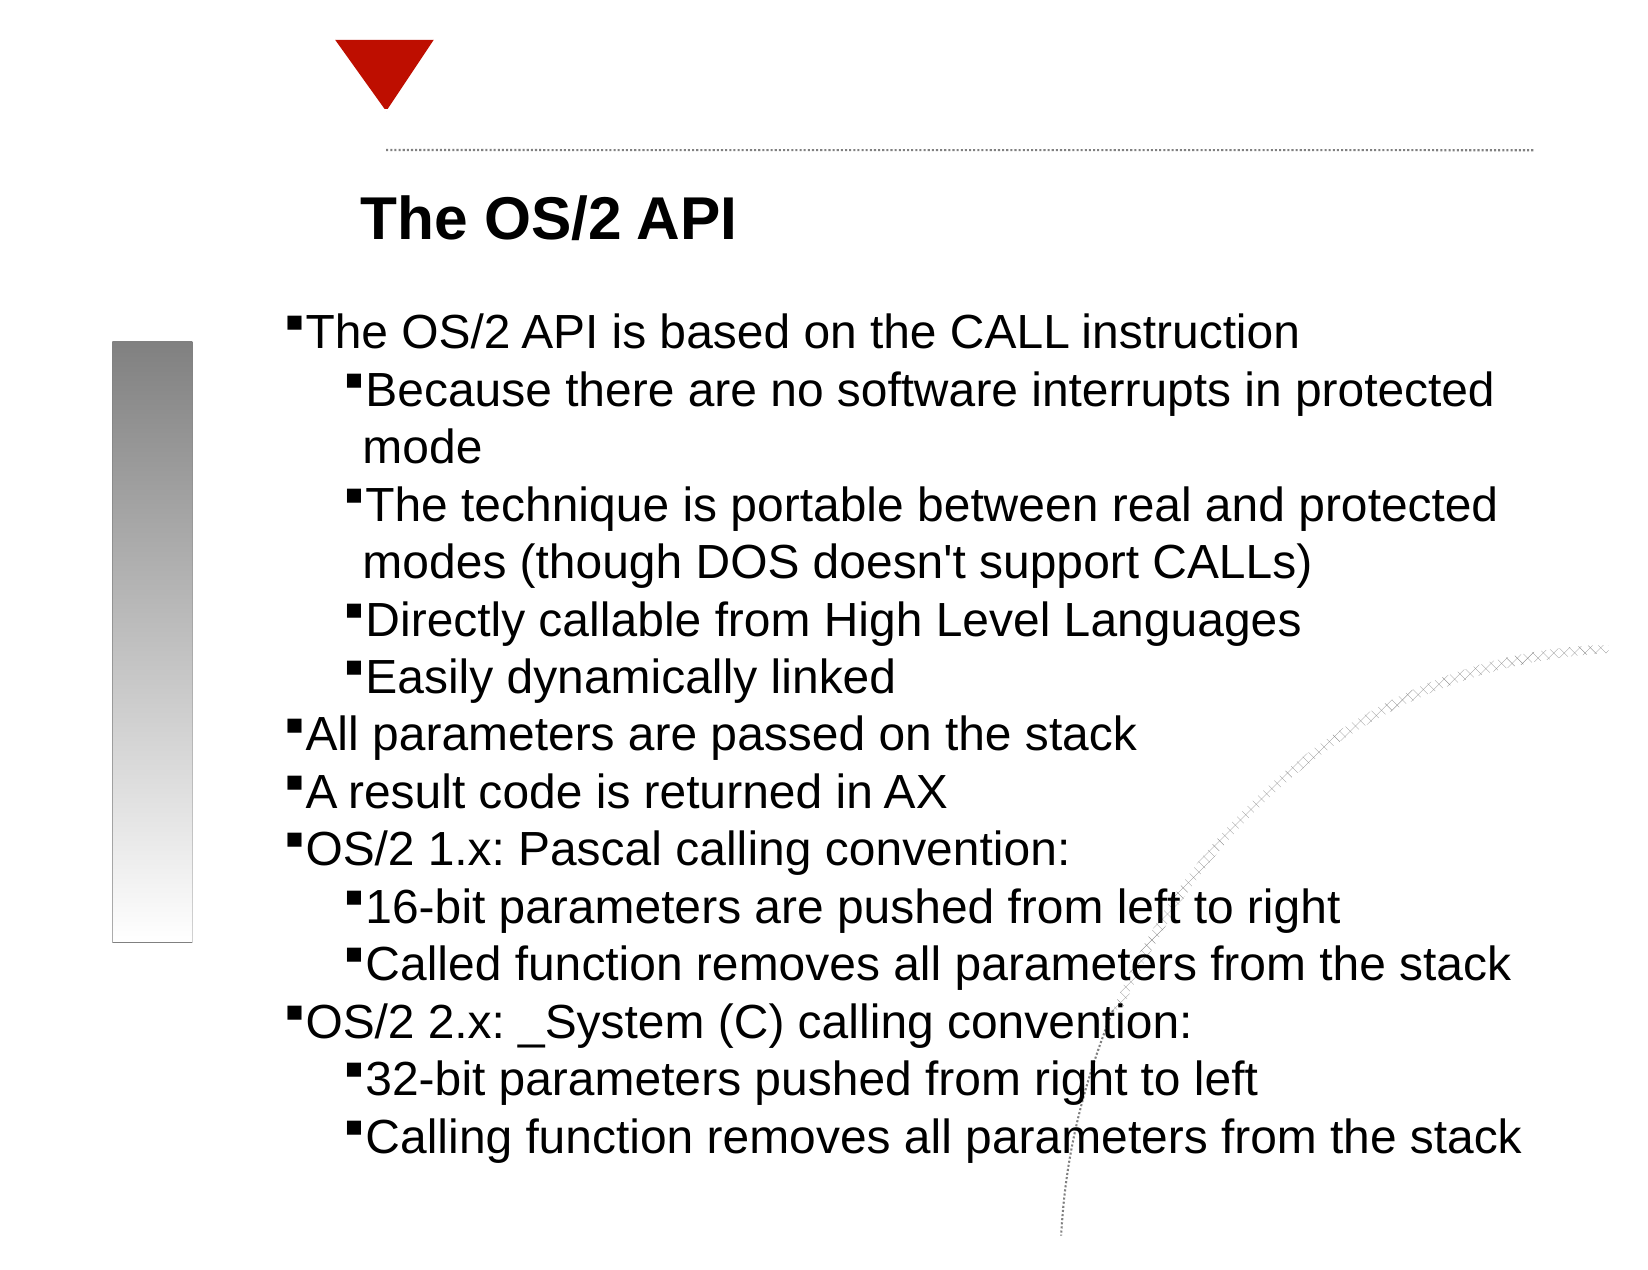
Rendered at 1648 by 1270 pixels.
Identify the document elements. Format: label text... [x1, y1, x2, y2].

text_box The OS/2 API [360, 109, 1574, 300]
text_box The OS/2 API is based on the CALL instruction Because there are no software interrupts in protected mode The technique is portable between real and protected modes (though DOS doesn't support CALLs) Directly callable from High Level Languages Easily dynamically linked All parameters are passed on the stack A result code is returned in AX OS/2 1.x: Pascal calling convention: 16-bit parameters are pushed from left to right Called function removes all parameters from the stack OS/2 2.x: _System (C) calling convention: 32-bit parameters pushed from right to left Calling function removes all parameters from the stack [283, 300, 1582, 1163]
